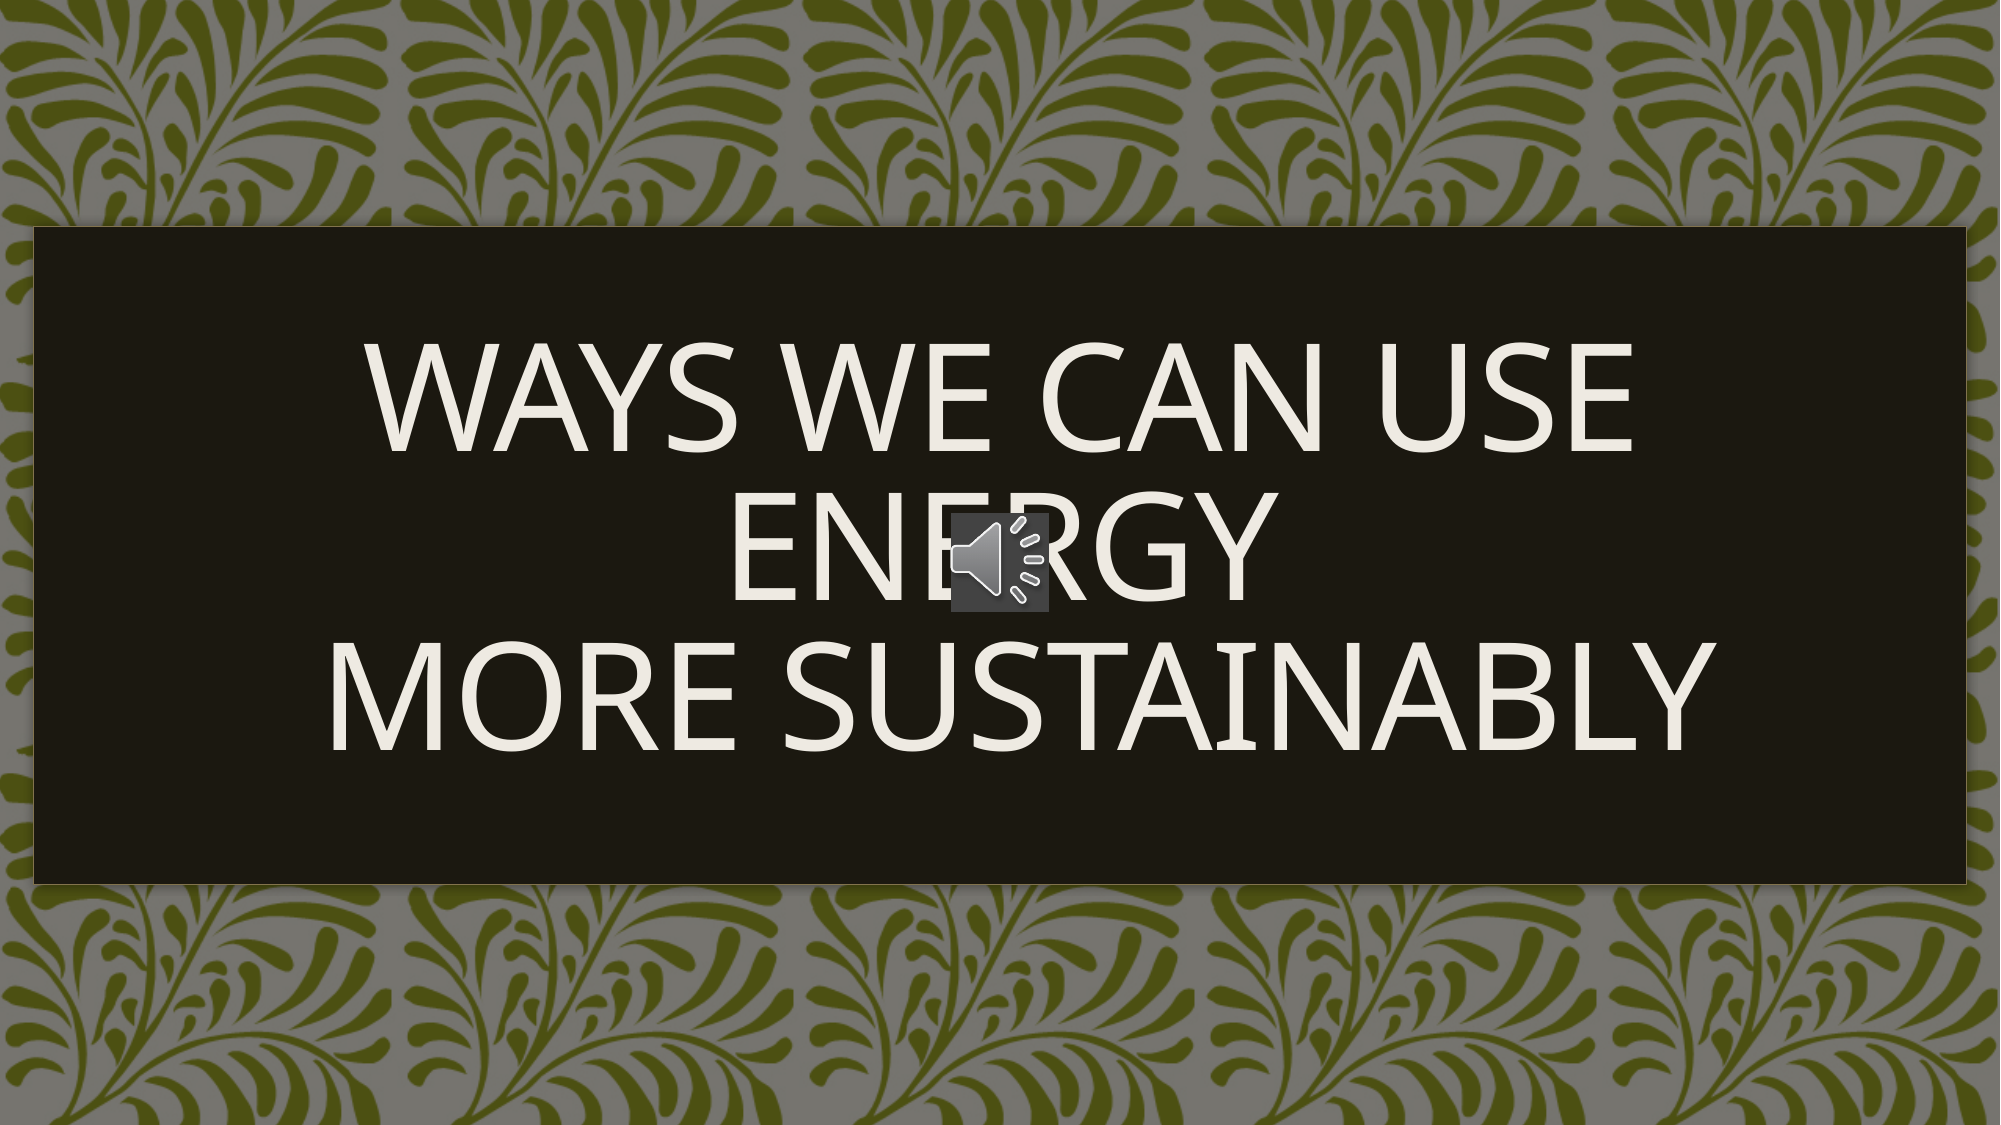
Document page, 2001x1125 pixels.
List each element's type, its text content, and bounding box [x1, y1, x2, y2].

picture [949, 512, 1050, 613]
title Ways WE Can USE Energy more sustainably [256, 343, 1745, 769]
